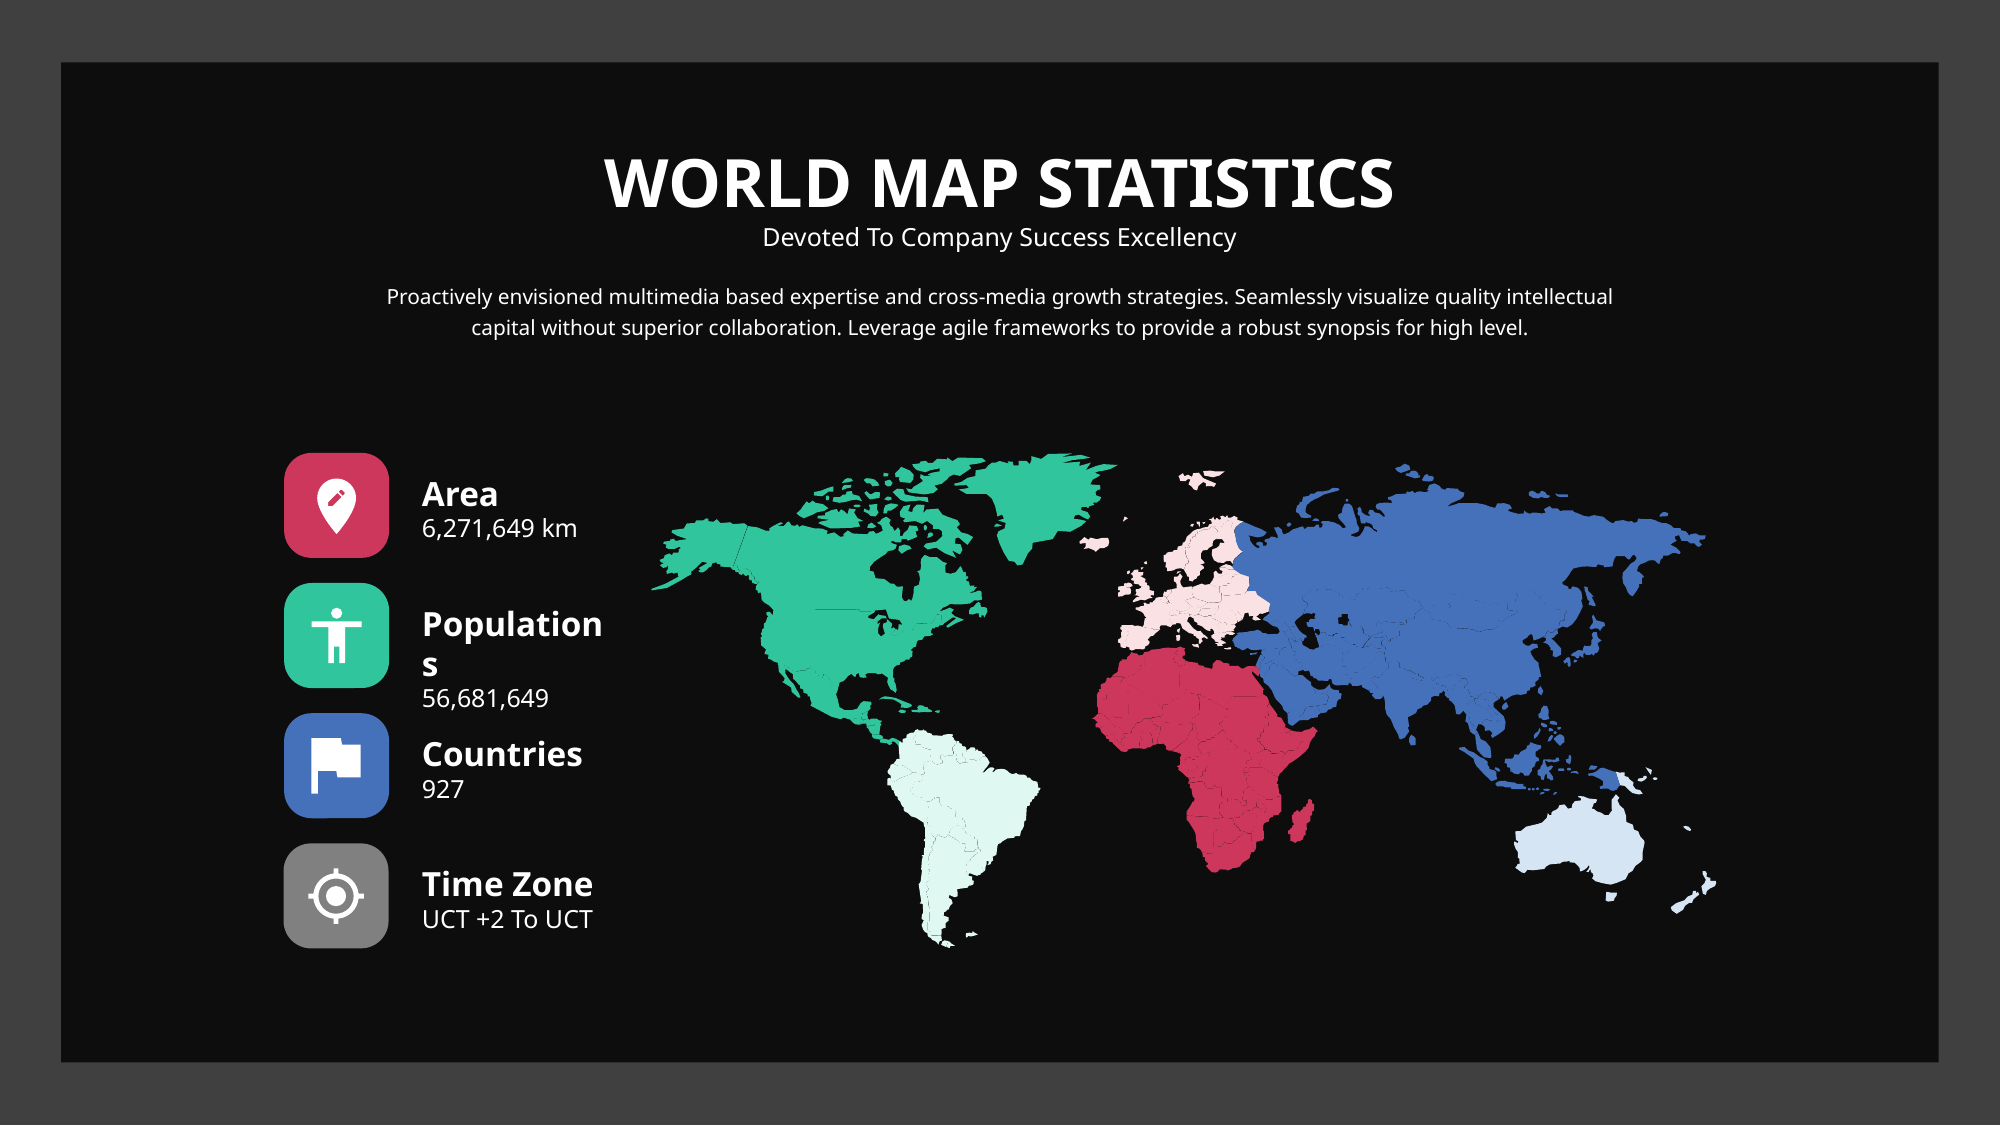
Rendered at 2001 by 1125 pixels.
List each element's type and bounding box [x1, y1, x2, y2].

text_box [375, 148, 1625, 339]
text_box [651, 453, 1717, 949]
text_box [283, 452, 617, 949]
text_box [60, 61, 1940, 1063]
